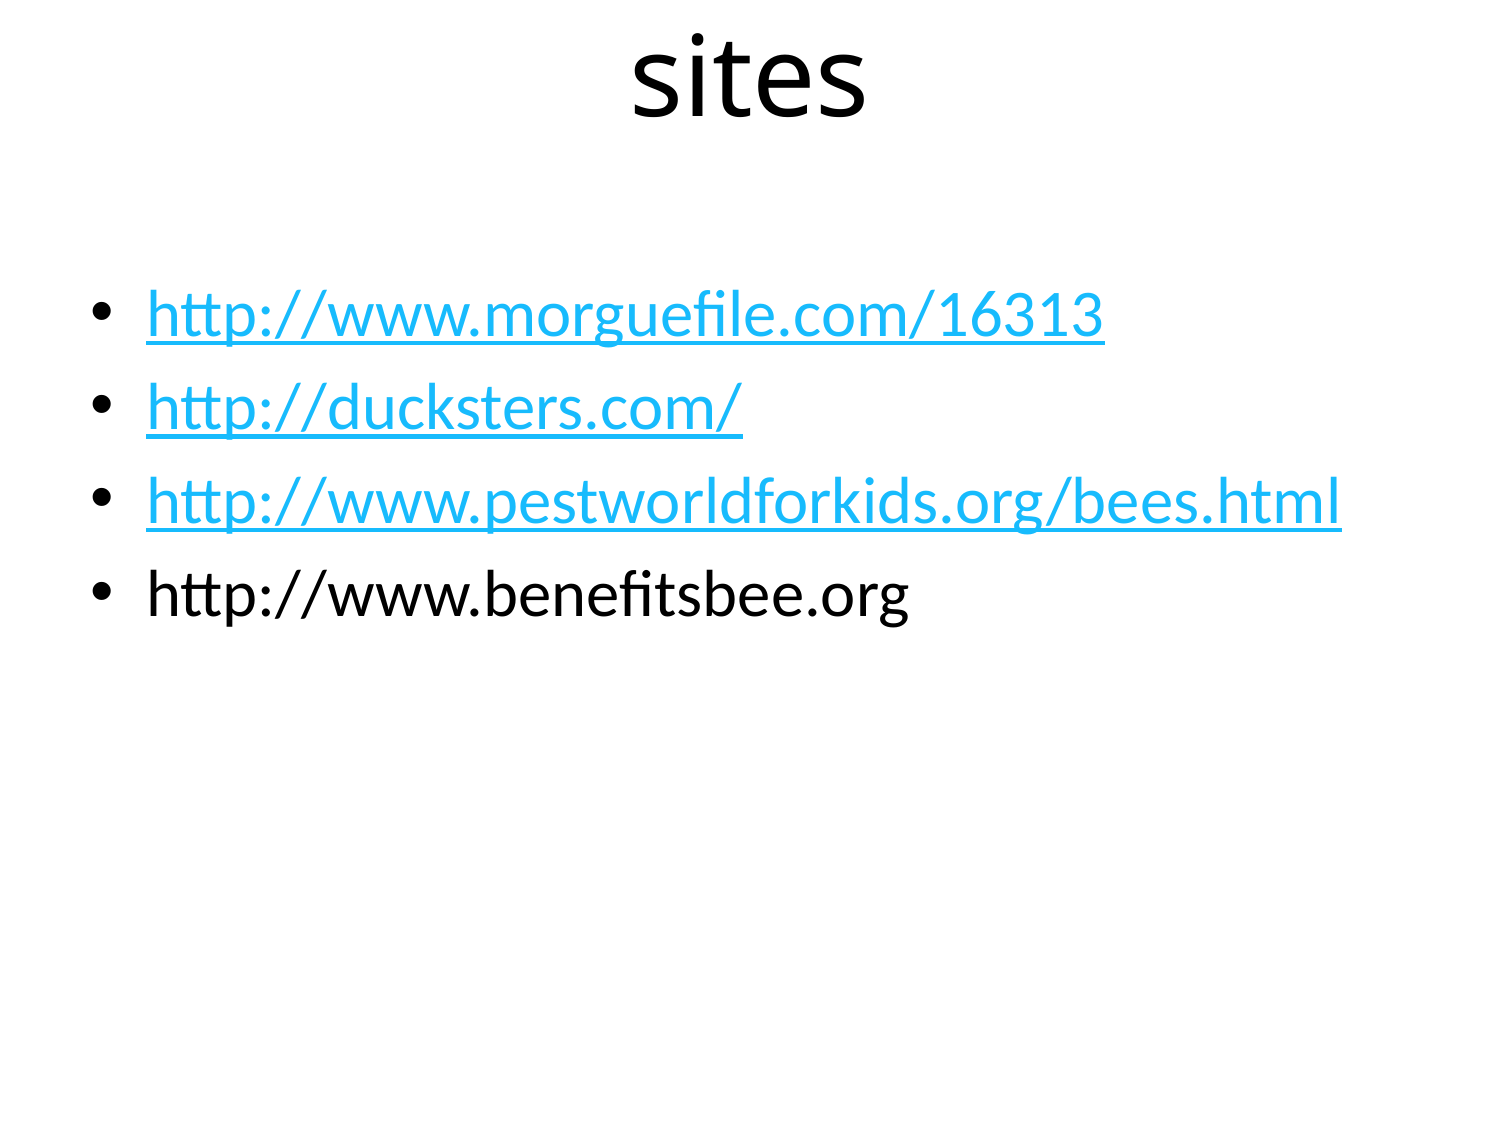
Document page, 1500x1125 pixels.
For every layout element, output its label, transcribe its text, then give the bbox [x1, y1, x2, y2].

list http://www.morguefile.com/16313 http://ducksters.com/ http://www.pestworldforkids.org/bees.html http://www.benefitsbee.org [75, 262, 1425, 1005]
title sites [75, 45, 1425, 233]
